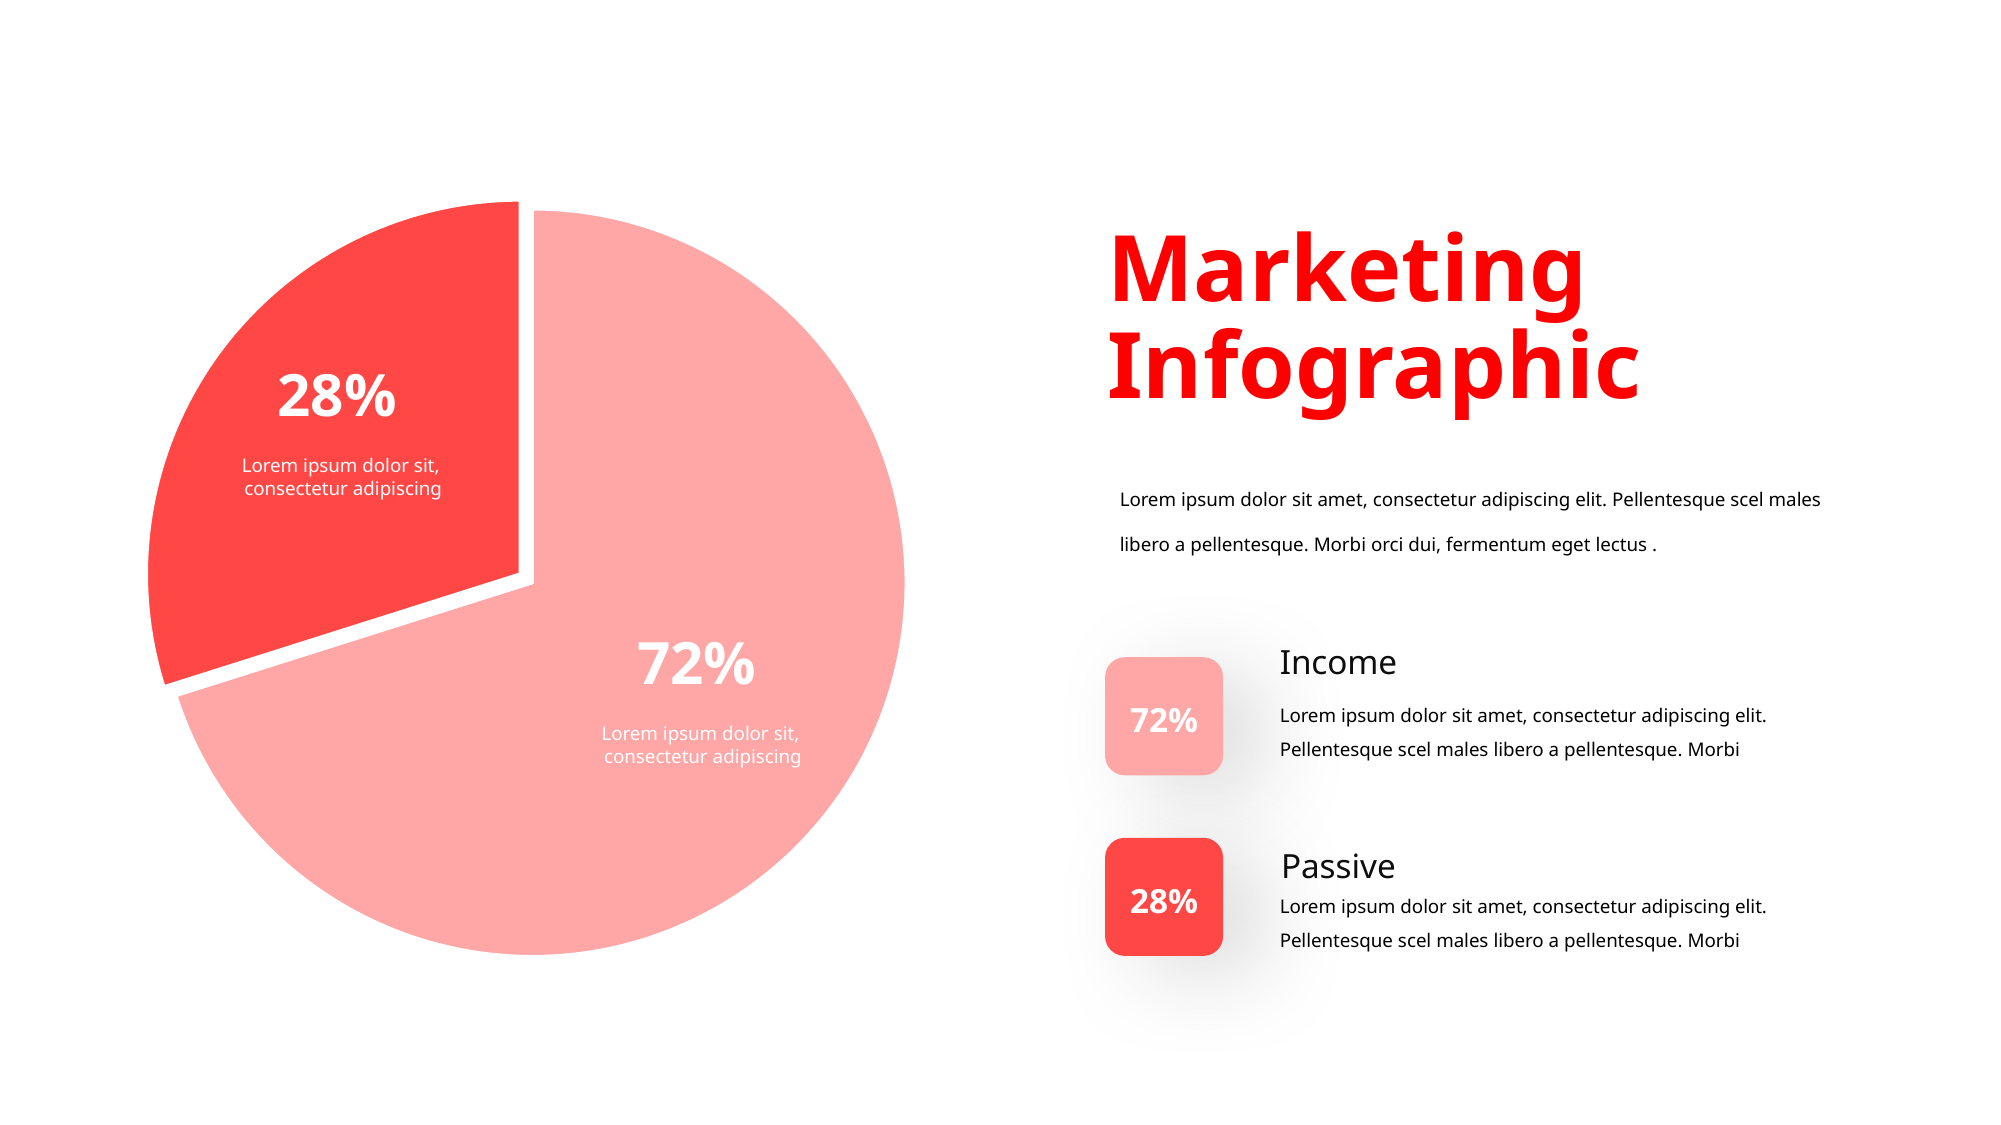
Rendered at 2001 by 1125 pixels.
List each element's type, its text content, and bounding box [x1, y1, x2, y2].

chart [87, 154, 977, 1012]
text_box [1104, 656, 1225, 777]
text_box Passive [1266, 837, 1503, 893]
text_box 28% [1105, 872, 1224, 928]
text_box Infographic [1092, 299, 1840, 425]
text_box Lorem ipsum dolor sit amet, consectetur adipiscing elit. Pellentesque scel males libero a pellentesque. Morbi [1264, 685, 1853, 768]
text_box [1104, 836, 1225, 957]
text_box Marketing [1092, 202, 1840, 299]
text_box 72% [1105, 692, 1224, 747]
text_box Lorem ipsum dolor sit amet, consectetur adipiscing elit. Pellentesque scel males libero a pellentesque. Morbi orci dui, fermentum eget lectus . [1105, 457, 1853, 563]
text_box Income [1264, 633, 1502, 689]
text_box Lorem ipsum dolor sit amet, consectetur adipiscing elit. Pellentesque scel males libero a pellentesque. Morbi [1264, 876, 1853, 959]
